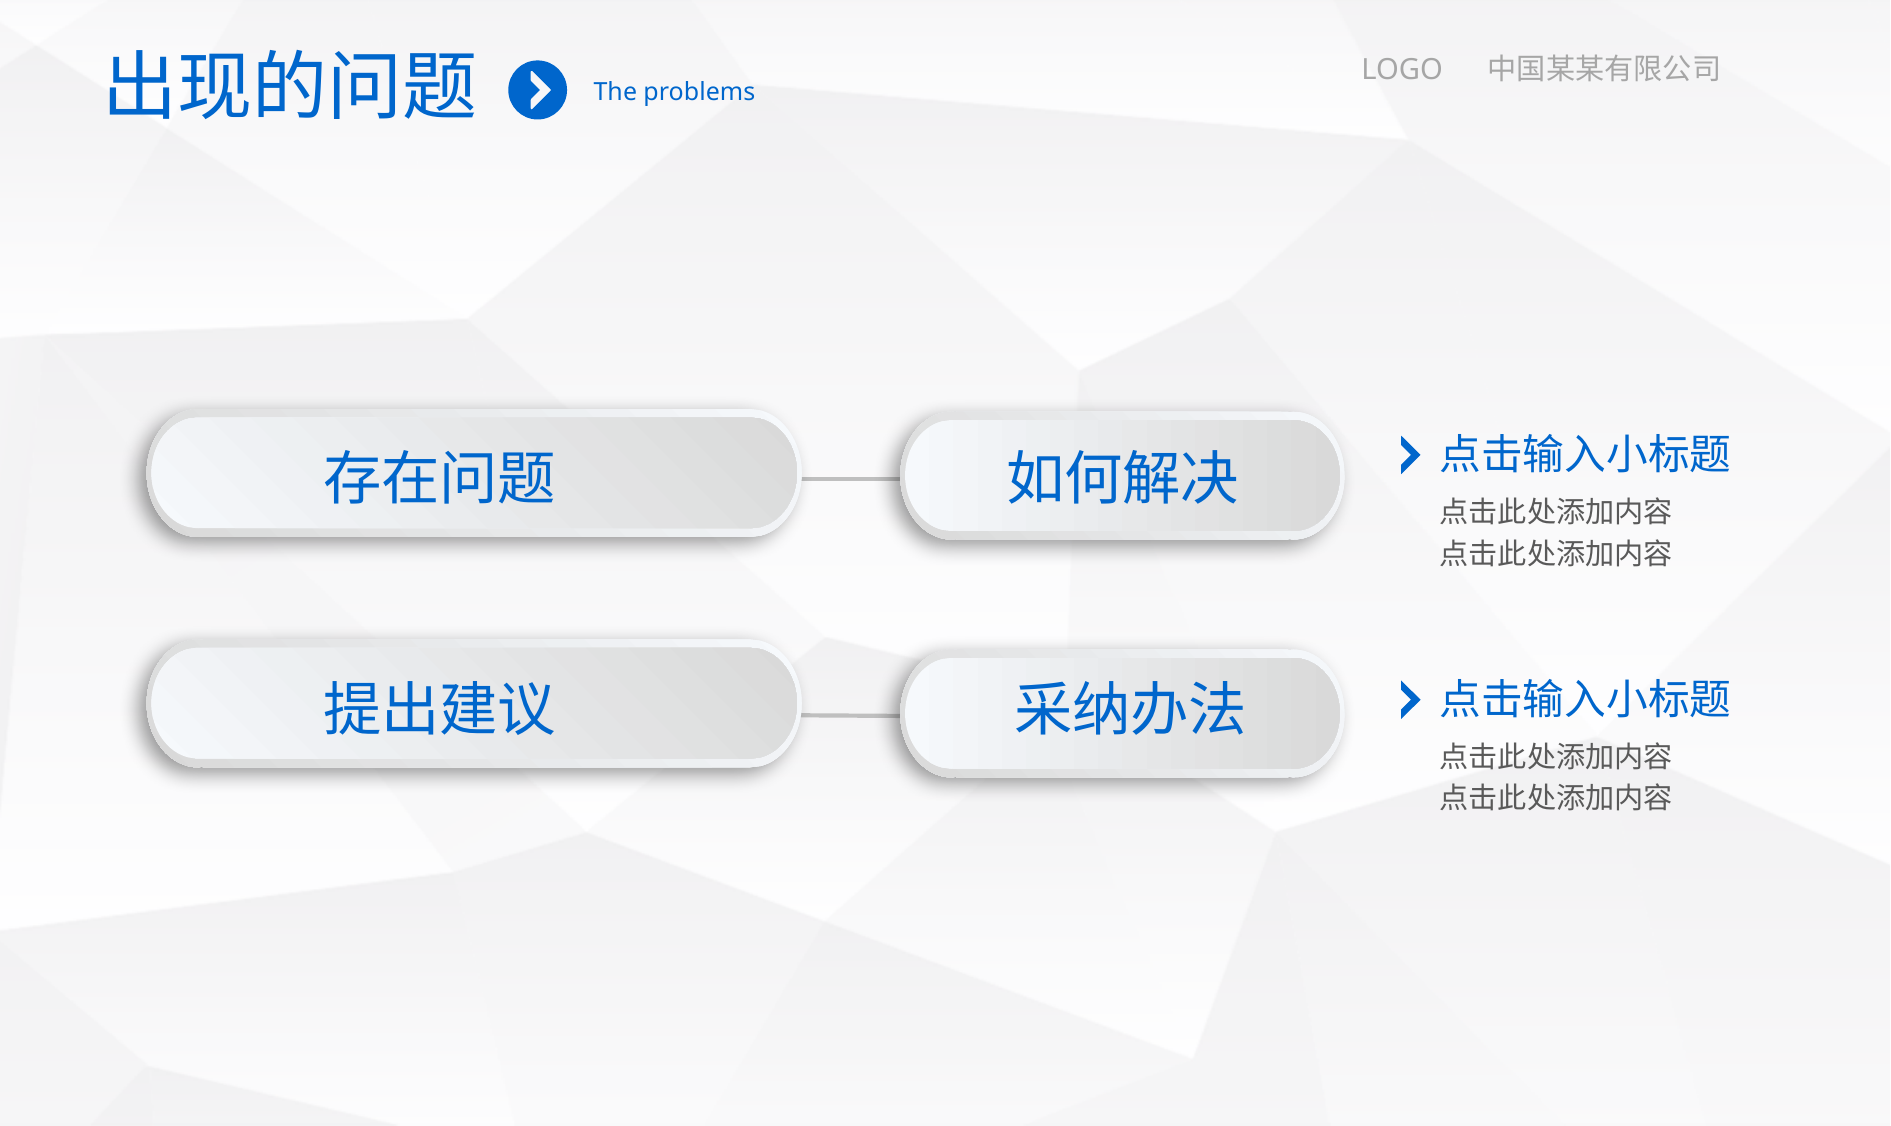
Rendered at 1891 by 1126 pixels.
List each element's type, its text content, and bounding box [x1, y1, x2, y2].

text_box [146, 639, 802, 768]
picture [0, 0, 1891, 1126]
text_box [1400, 419, 1832, 579]
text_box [900, 411, 1345, 540]
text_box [58, 30, 955, 138]
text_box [900, 649, 1345, 778]
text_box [146, 408, 802, 538]
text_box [1400, 664, 1832, 824]
text_box LOGO 中国某某有限公司 [1346, 42, 1854, 93]
